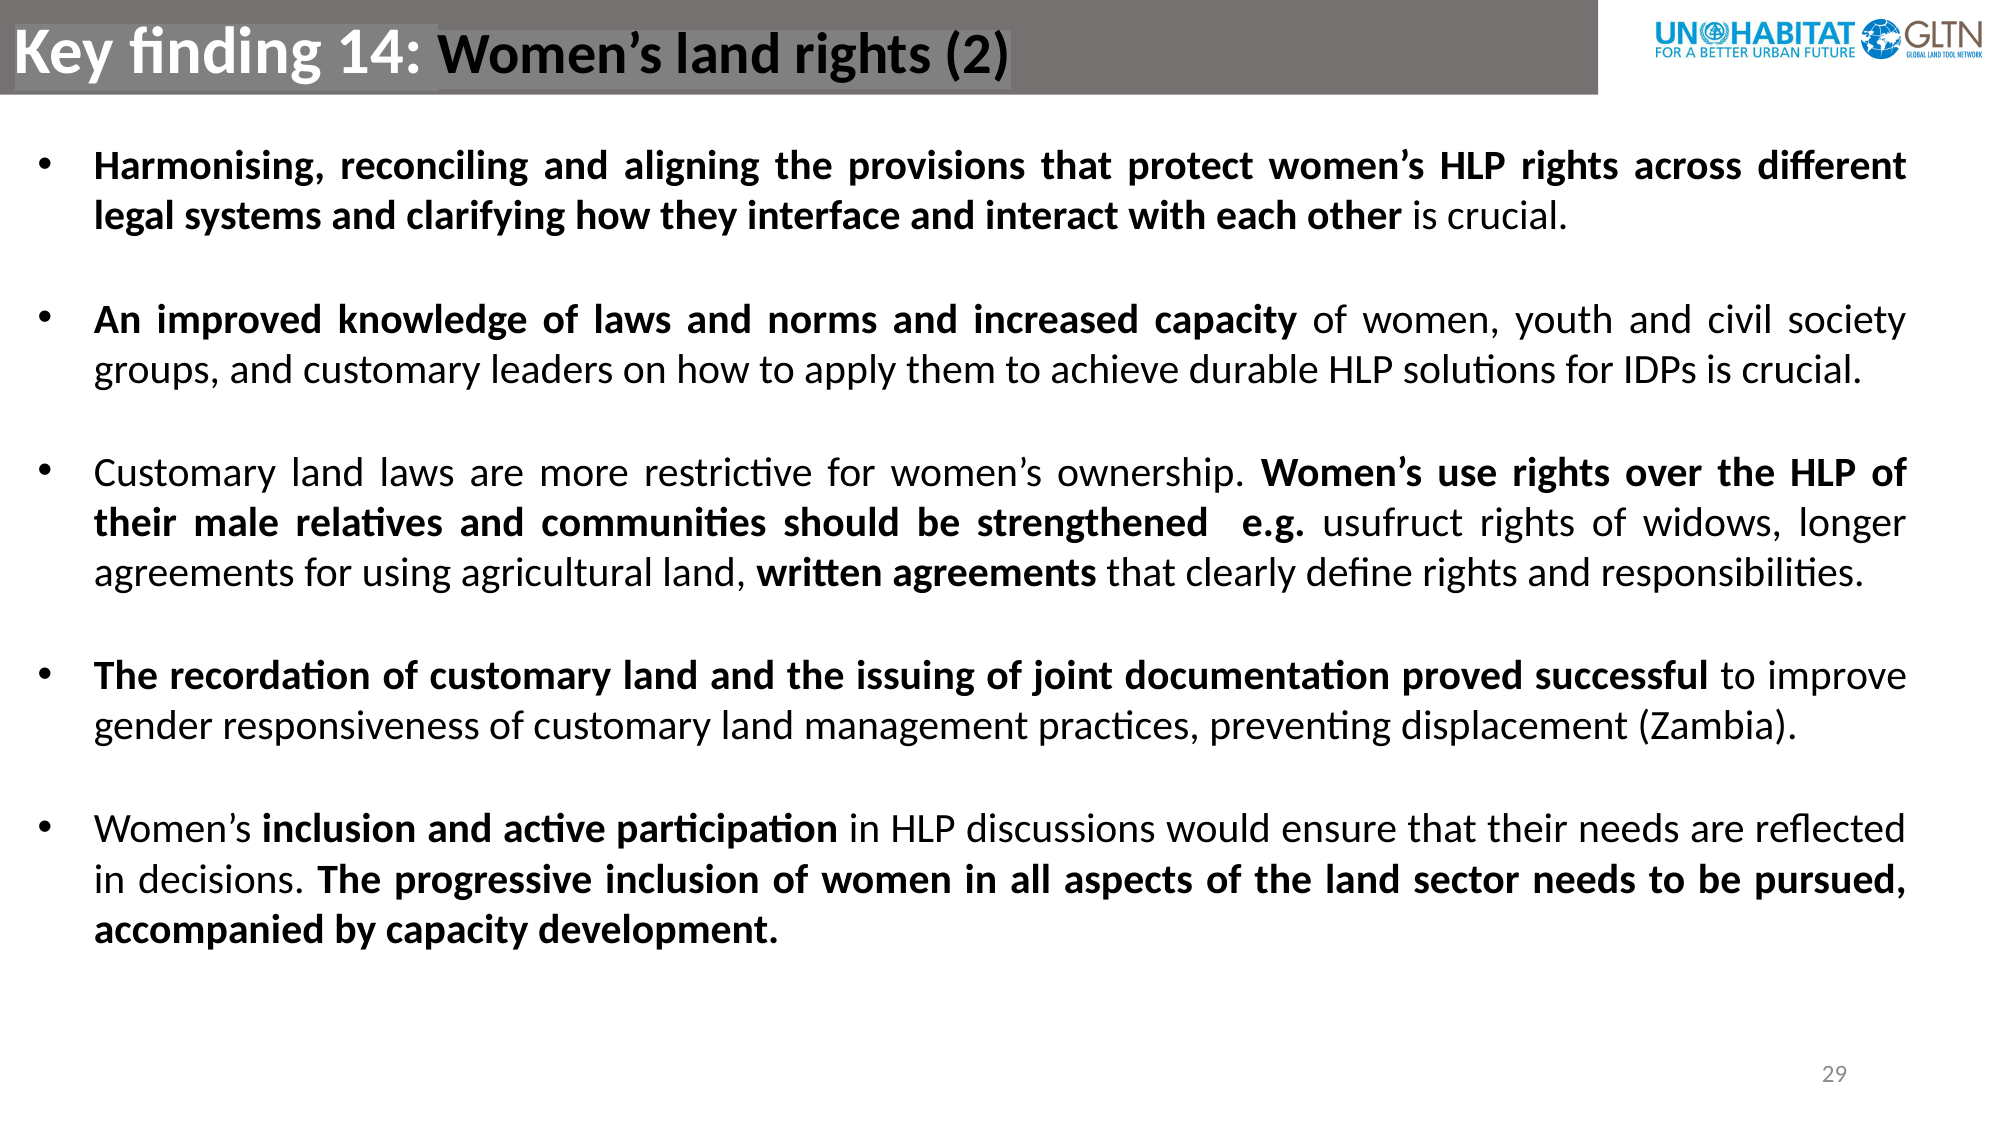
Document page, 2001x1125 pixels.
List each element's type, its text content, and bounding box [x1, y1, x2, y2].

slide_number 29 [1412, 1042, 1863, 1103]
text_box Key finding 14: Women’s land rights (2) [0, 0, 1599, 95]
picture [1861, 19, 1982, 59]
picture [1656, 20, 1855, 59]
text_box Harmonising, reconciling and aligning the provisions that protect women’s HLP rights across different legal systems and clarifying how they interface and interact with each other is crucial. An improved knowledge of laws and norms and increased capacity of women, youth and civil society groups, and customary leaders on how to apply them to achieve durable HLP solutions for IDPs is crucial. Customary land laws are more restrictive for women’s ownership. Women’s use rights over the HLP of their male relatives and communities should be strengthened e.g. usufruct rights of widows, longer agreements for using agricultural land, written agreements that clearly define rights and responsibilities. The recordation of customary land and the issuing of joint documentation proved successful to improve gender responsiveness of customary land management practices, preventing displacement (Zambia). Women’s inclusion and active participation in HLP discussions would ensure that their needs are reflected in decisions. The progressive inclusion of women in all aspects of the land sector needs to be pursued, accompanied by capacity development. [22, 130, 1922, 959]
